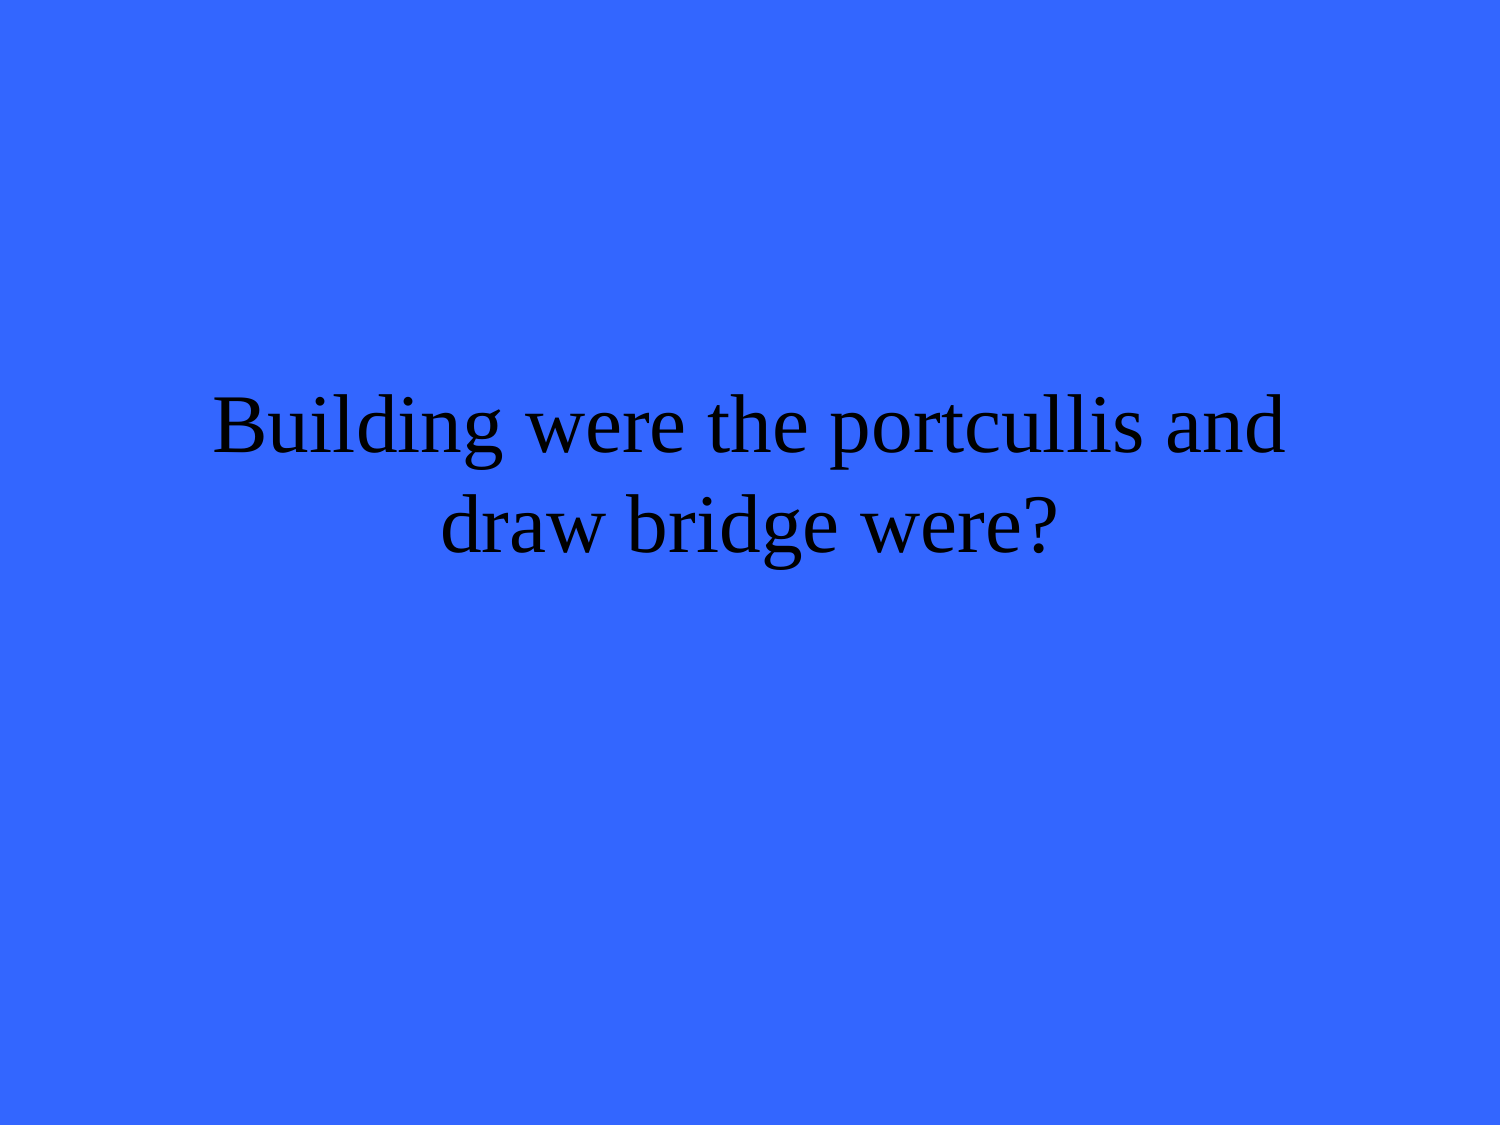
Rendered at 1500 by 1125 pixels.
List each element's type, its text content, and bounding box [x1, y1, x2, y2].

title Building were the portcullis and draw bridge were? [112, 374, 1388, 563]
